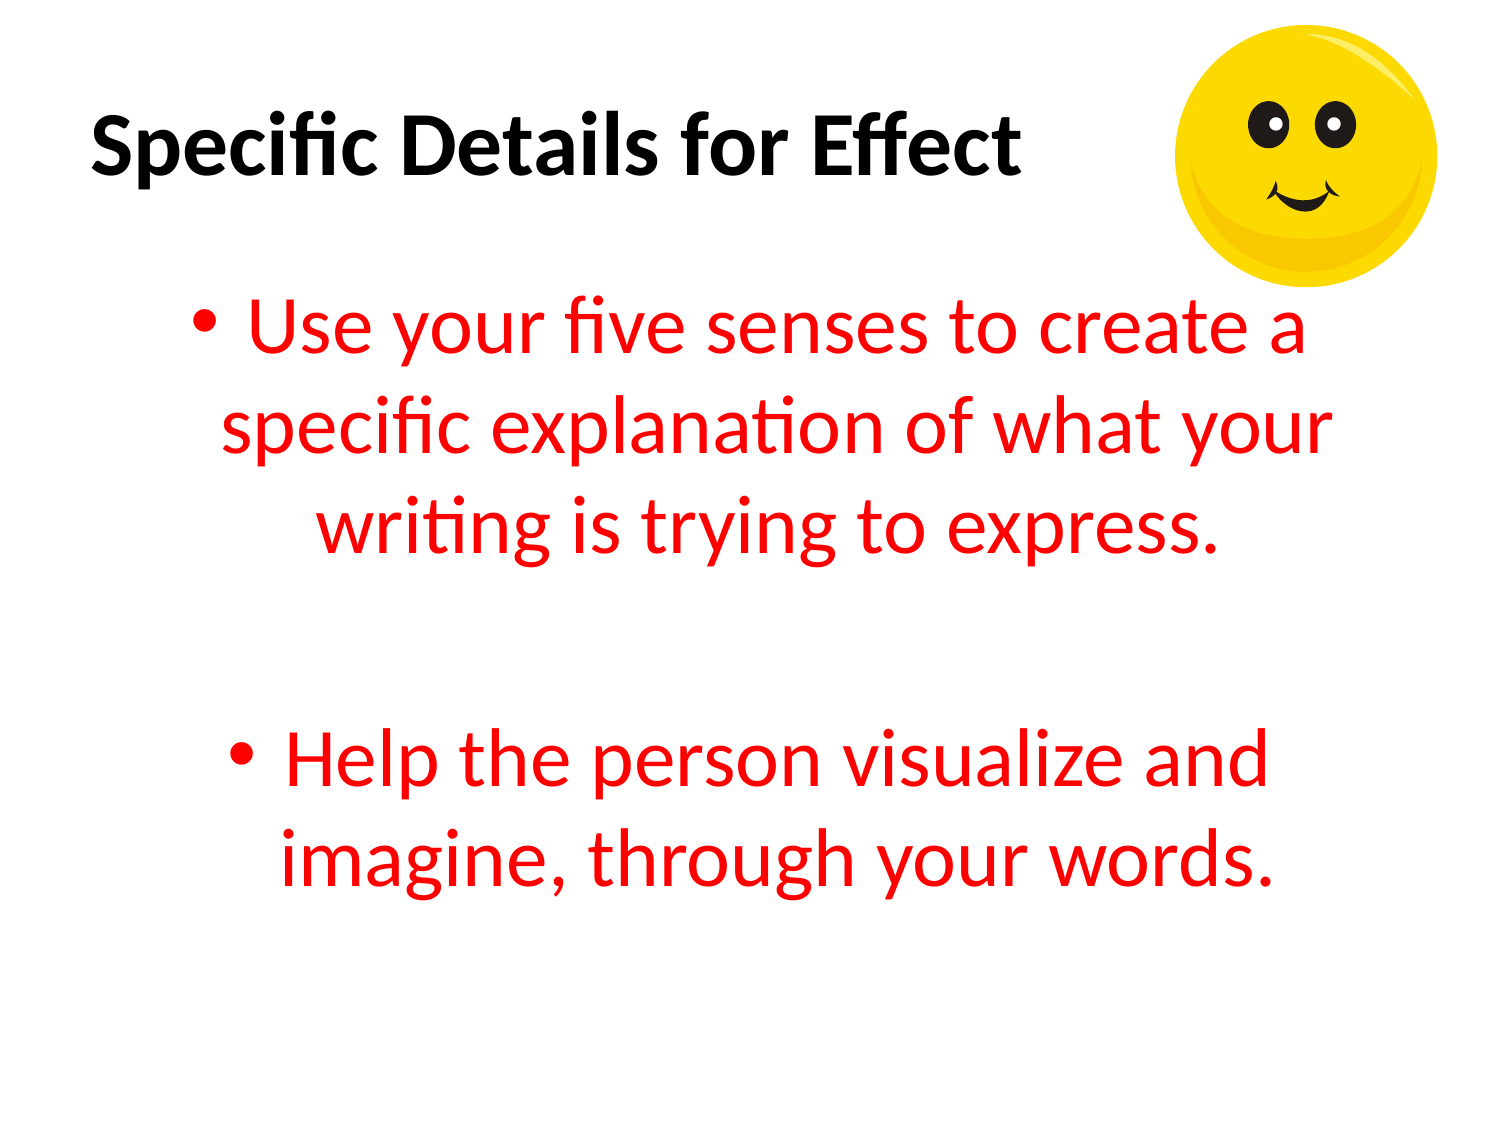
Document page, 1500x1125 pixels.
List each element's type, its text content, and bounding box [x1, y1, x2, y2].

title Specific Details for Effect [75, 45, 1169, 233]
list Use your five senses to create a specific explanation of what your writing is trying to express. Help the person visualize and imagine, through your words. [75, 262, 1425, 1005]
picture [1174, 24, 1438, 288]
